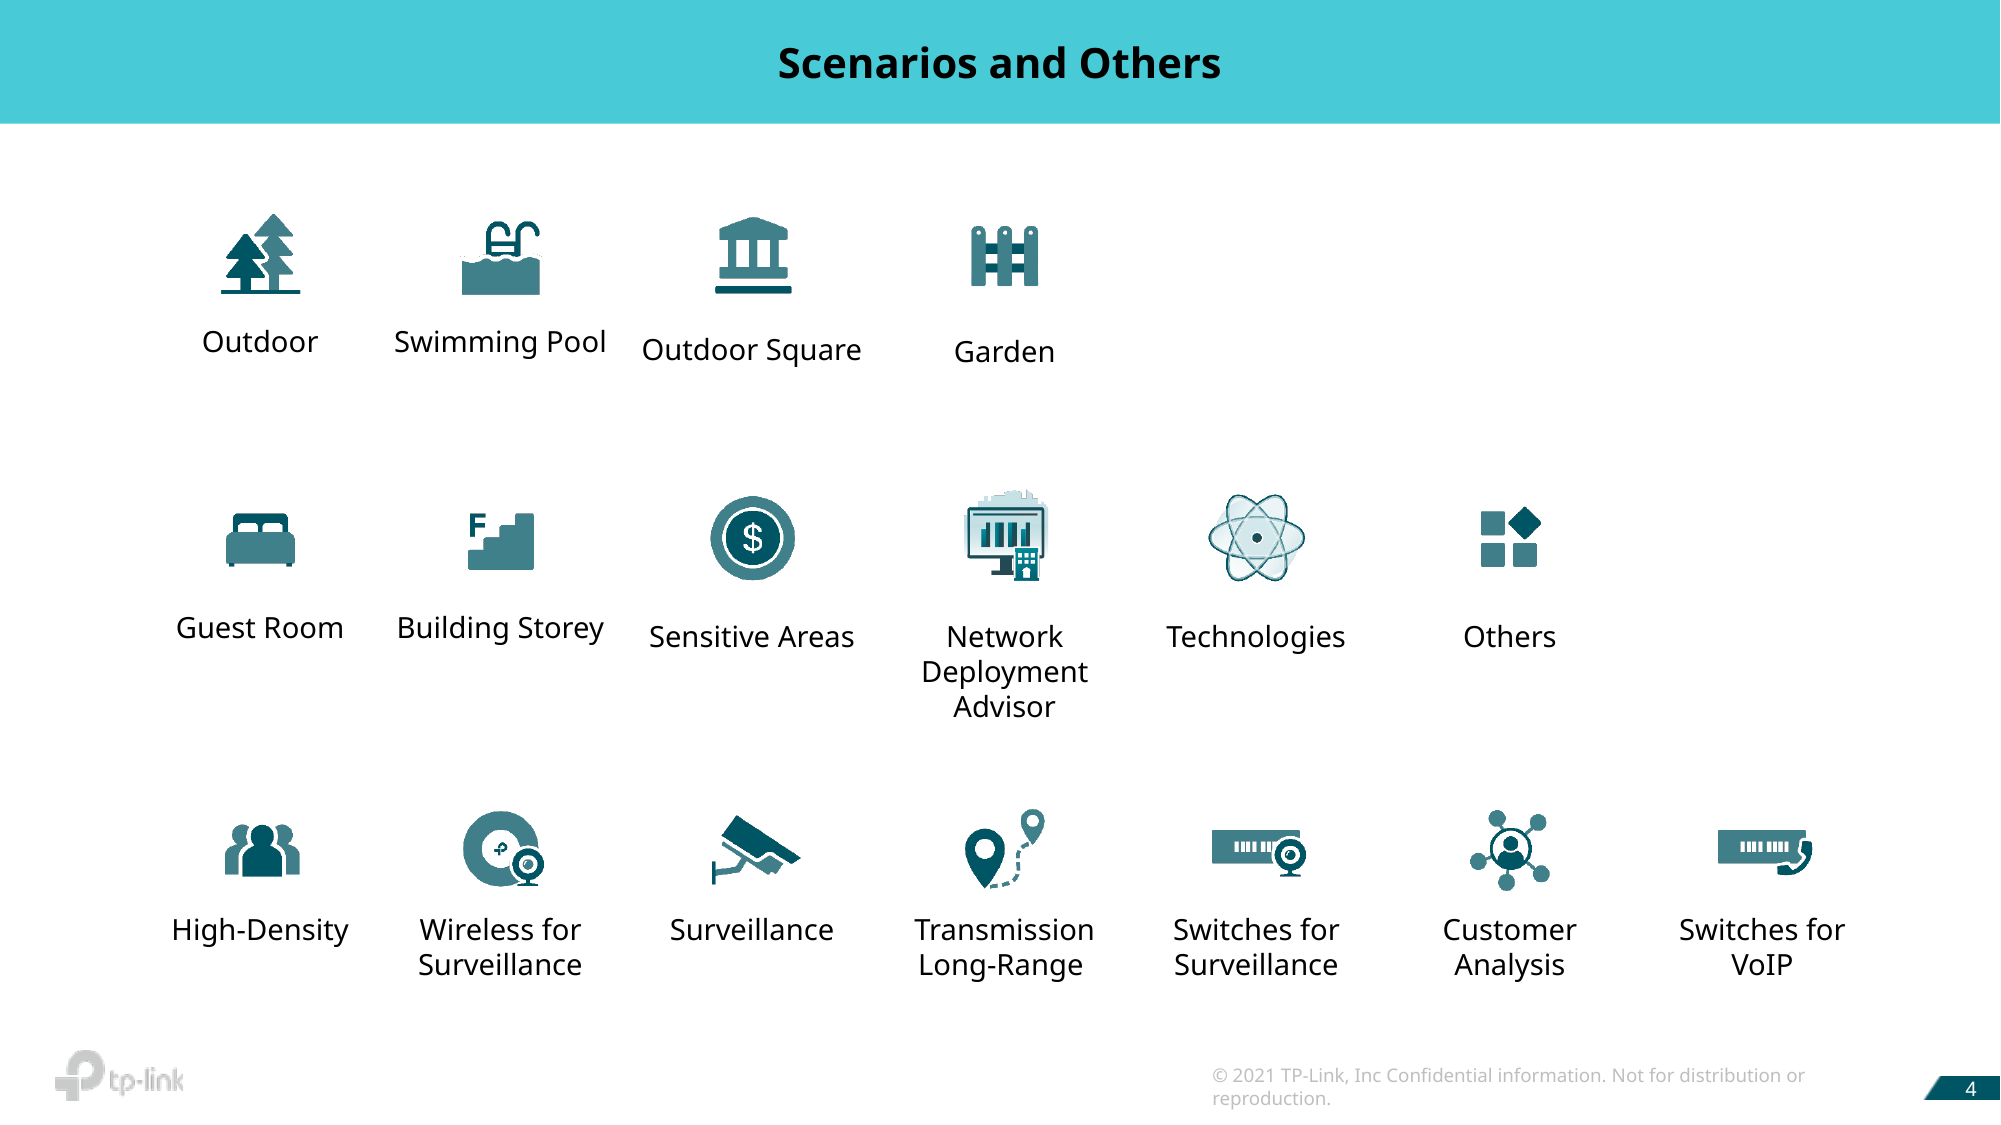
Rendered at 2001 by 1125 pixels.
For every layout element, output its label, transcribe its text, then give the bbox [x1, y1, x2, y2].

picture [952, 202, 1057, 307]
text_box Outdoor [134, 316, 387, 366]
text_box Switches for Surveillance [1131, 904, 1383, 989]
text_box Wireless for Surveillance [374, 904, 627, 989]
text_box Scenarios and Others [763, 29, 1237, 94]
text_box Customer Analysis [1384, 904, 1636, 989]
text_box Network Deployment Advisor [882, 610, 1128, 731]
picture [1204, 796, 1309, 901]
text_box Others [1387, 610, 1633, 661]
text_box Swimming Pool [387, 316, 627, 366]
picture [448, 202, 553, 307]
picture [208, 202, 313, 307]
text_box [0, 0, 2000, 125]
picture [700, 202, 805, 307]
picture [458, 495, 543, 580]
picture [1710, 796, 1815, 901]
text_box Switches for VoIP [1636, 904, 1889, 989]
picture [1457, 485, 1563, 590]
text_box Technologies [1133, 610, 1379, 661]
picture [208, 796, 313, 901]
text_box High-Density [134, 904, 374, 954]
picture [700, 485, 805, 590]
picture [448, 796, 553, 901]
picture [952, 796, 1057, 901]
text_box Sensitive Areas [629, 610, 875, 661]
text_box Outdoor Square [596, 323, 908, 374]
picture [952, 485, 1057, 590]
picture [218, 495, 302, 580]
picture [1457, 796, 1563, 901]
text_box Surveillance [627, 904, 878, 954]
text_box Transmission Long-Range [878, 904, 1131, 989]
slide_number 4 [1873, 1058, 1992, 1119]
text_box Building Storey [374, 601, 627, 652]
text_box Garden [897, 325, 1112, 376]
text_box Guest Room [134, 601, 374, 652]
picture [700, 796, 805, 901]
picture [1204, 485, 1309, 590]
